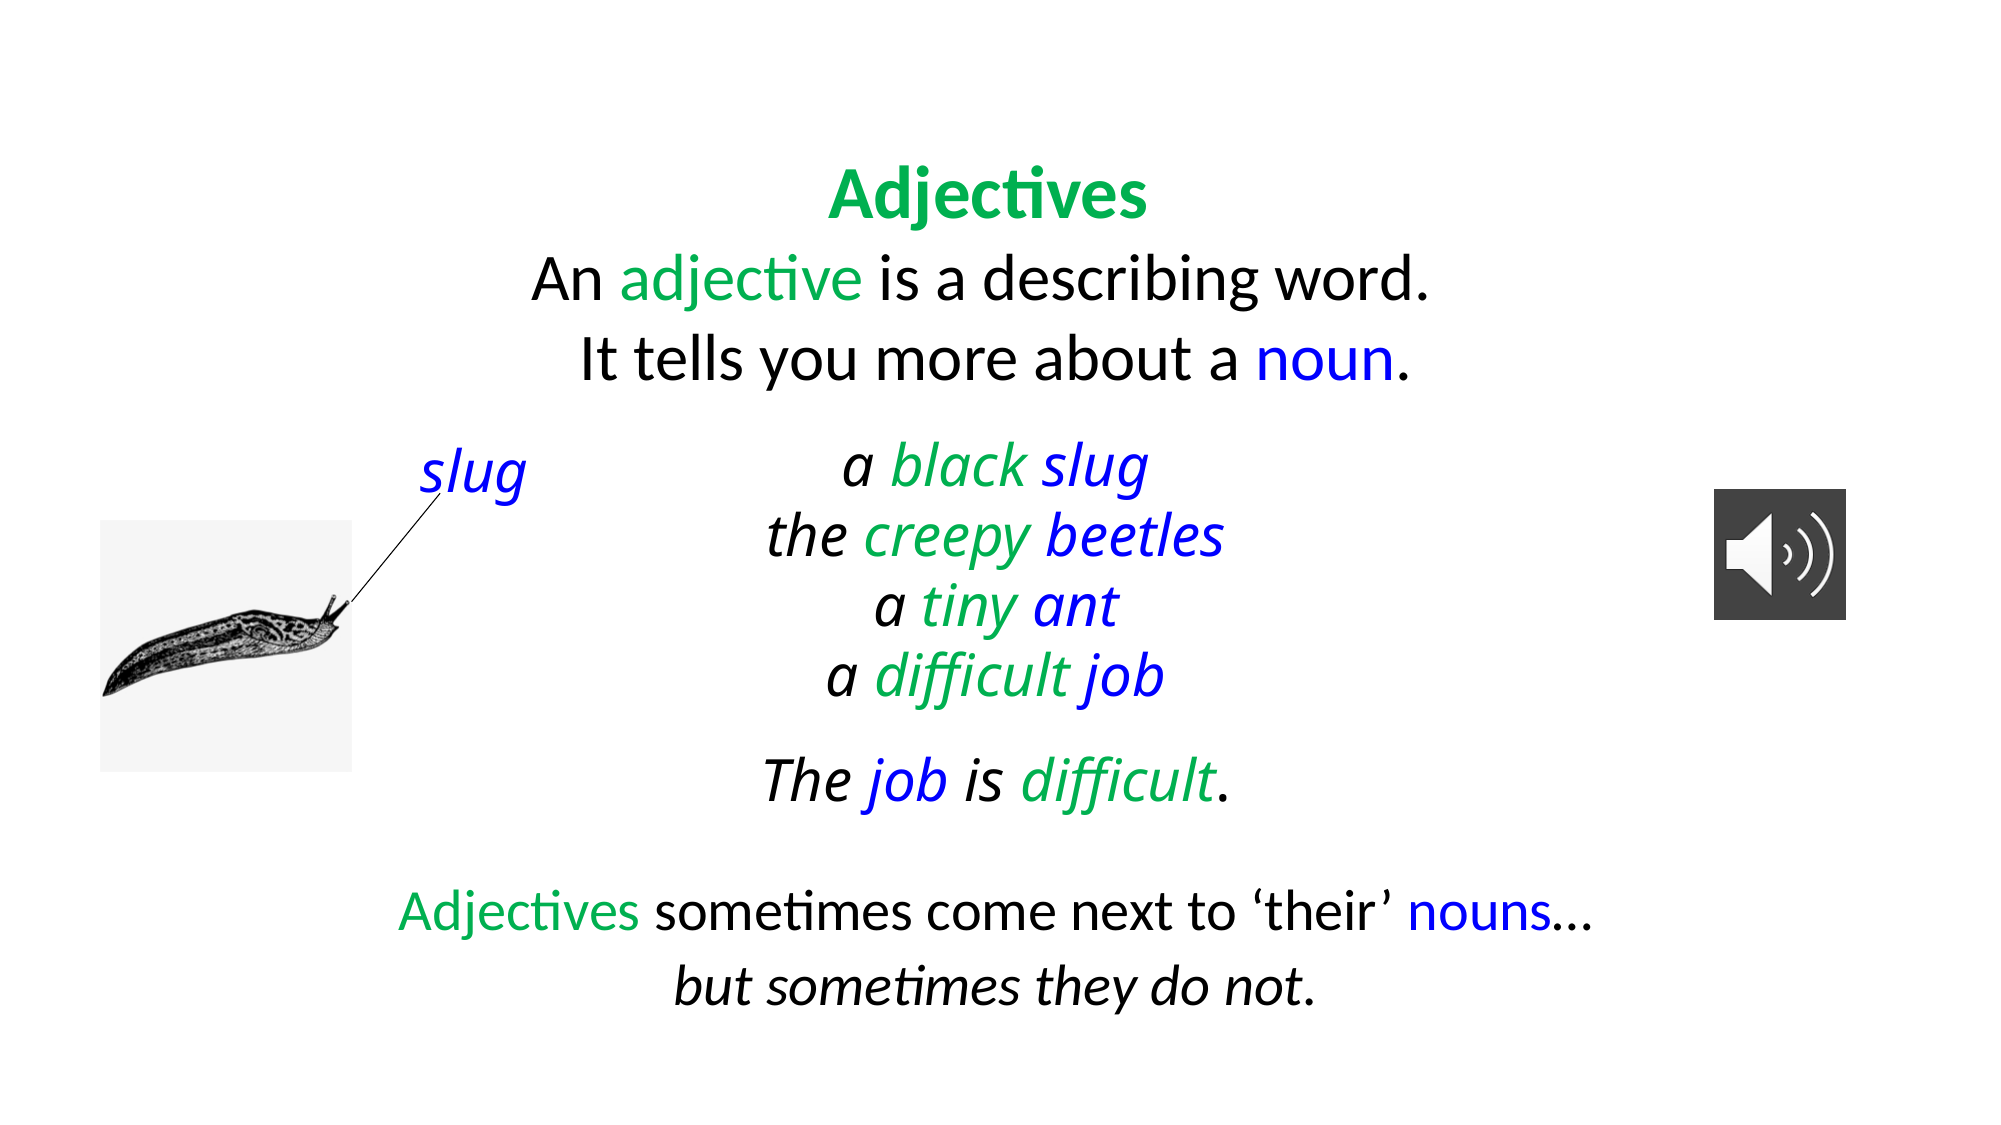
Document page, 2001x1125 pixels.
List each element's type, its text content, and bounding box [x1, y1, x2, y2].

picture [1713, 487, 1847, 622]
text_box Adjectives sometimes come next to ‘their’ nouns… [378, 864, 1614, 950]
text_box but sometimes they do not. [640, 939, 1352, 1024]
picture [100, 520, 352, 772]
text_box a black slug the creepy beetles a tiny ant a difficult job [699, 420, 1293, 716]
text_box The job is difficult. [673, 736, 1319, 821]
text_box Adjectives An adjective is a describing word. It tells you more about a noun. [128, 136, 1864, 421]
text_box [351, 426, 576, 602]
